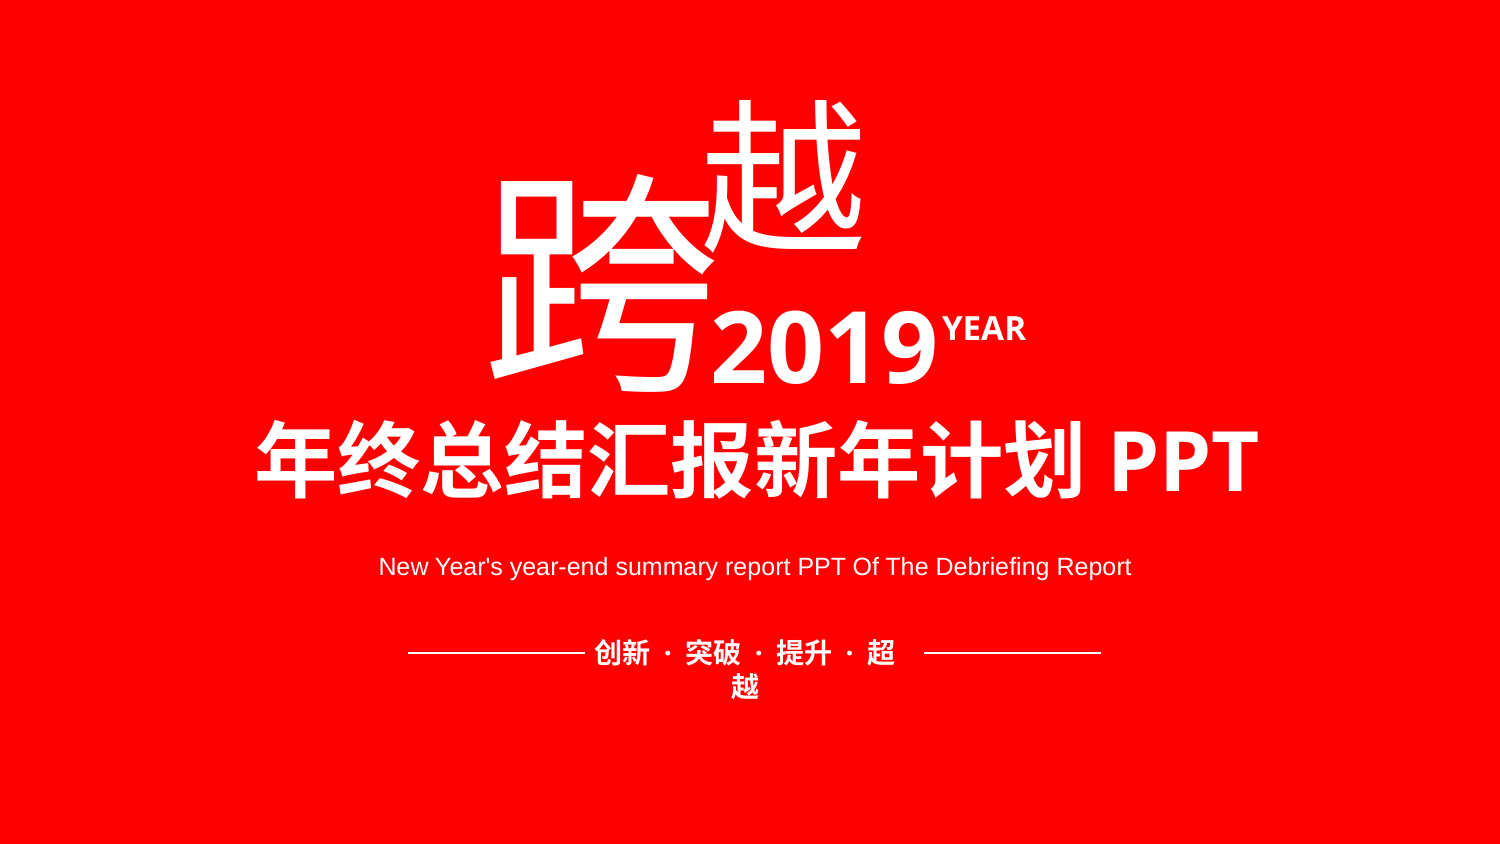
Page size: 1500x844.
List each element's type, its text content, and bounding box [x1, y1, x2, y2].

text_box New Year's year-end summary report PPT Of The Debriefing Report [230, 528, 1282, 589]
text_box 年终总结汇报新年计划PPT [112, 400, 1403, 516]
text_box 创新 · 突破 · 提升 · 超越 [566, 628, 925, 711]
text_box 跨 [466, 125, 729, 400]
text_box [676, 215, 1044, 383]
text_box 越 [685, 65, 945, 214]
